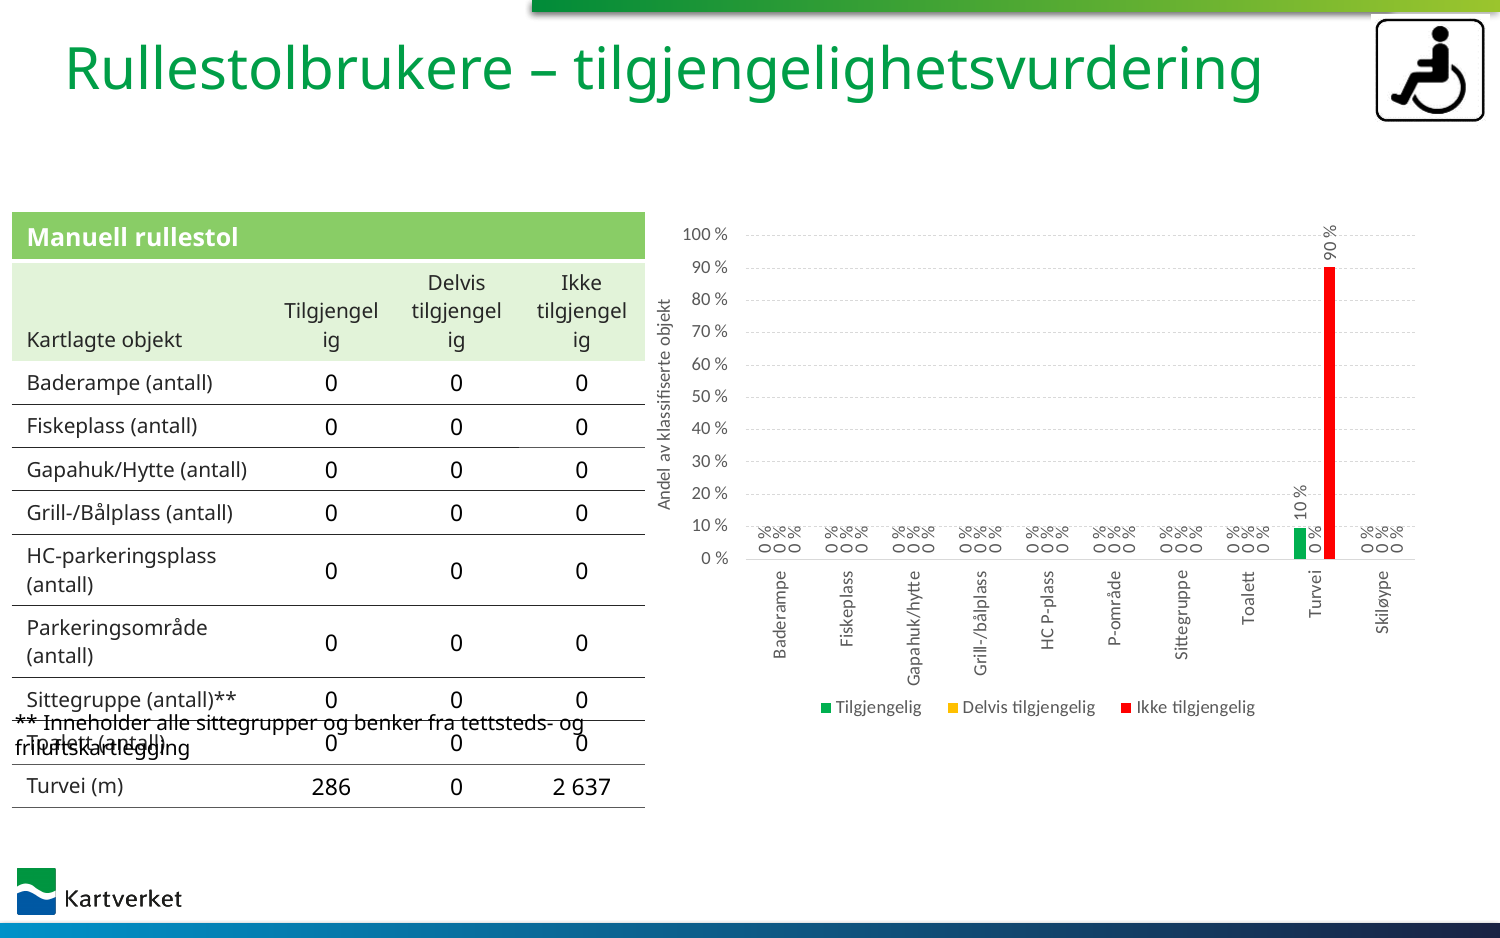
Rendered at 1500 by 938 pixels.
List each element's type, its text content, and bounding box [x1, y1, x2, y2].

picture [643, 218, 1426, 728]
table_cell 0 [269, 361, 394, 404]
table_cell Kartlagte objekt [12, 263, 269, 361]
table_cell Fiskeplass (antall) [12, 405, 269, 447]
table_cell Tilgjengelig [269, 263, 394, 361]
table_cell Ikke tilgjengelig [519, 263, 638, 361]
table_cell Gapahuk/Hytte (antall) [12, 448, 269, 490]
table_cell 0 [519, 535, 638, 605]
table_cell 0 [269, 678, 394, 702]
text_box Rullestolbrukere – tilgjengelighetsvurdering [49, 12, 1372, 109]
table_cell Grill-/Bålplass (antall) [12, 491, 269, 534]
table_cell Sittegruppe (antall)** [12, 678, 269, 702]
table_cell 0 [269, 405, 394, 447]
table_cell 0 [394, 405, 519, 447]
table_cell 0 [519, 361, 638, 404]
table_cell 0 [519, 491, 638, 534]
table_cell 0 [269, 606, 394, 677]
table_cell 0 [394, 448, 519, 490]
table_cell 0 [519, 405, 638, 447]
text_box ** Inneholder alle sittegrupper og benker fra tettsteds- og friluftskartlegging [0, 702, 745, 768]
table_cell Baderampe (antall) [12, 361, 269, 404]
picture [1371, 13, 1491, 127]
table_cell 0 [519, 678, 638, 702]
table_cell HC-parkeringsplass (antall) [12, 535, 269, 605]
table_cell 0 [394, 361, 519, 404]
table_cell 286 [269, 768, 394, 807]
table_cell 0 [394, 491, 519, 534]
table_cell 0 [394, 535, 519, 605]
table_cell 0 [269, 491, 394, 534]
table_cell 2 637 [519, 768, 645, 807]
table_header Manuell rullestol [12, 212, 645, 259]
table_cell 0 [519, 606, 638, 677]
table_cell 0 [269, 535, 394, 605]
table_cell 0 [519, 448, 638, 490]
table_cell 0 [394, 606, 519, 677]
table_cell 0 [269, 448, 394, 490]
table_cell 0 [394, 768, 519, 807]
table_cell Turvei (m) [12, 768, 269, 807]
table_cell 0 [394, 678, 519, 702]
table_cell Delvis tilgjengelig [394, 263, 519, 361]
table_cell Parkeringsområde (antall) [12, 606, 269, 677]
